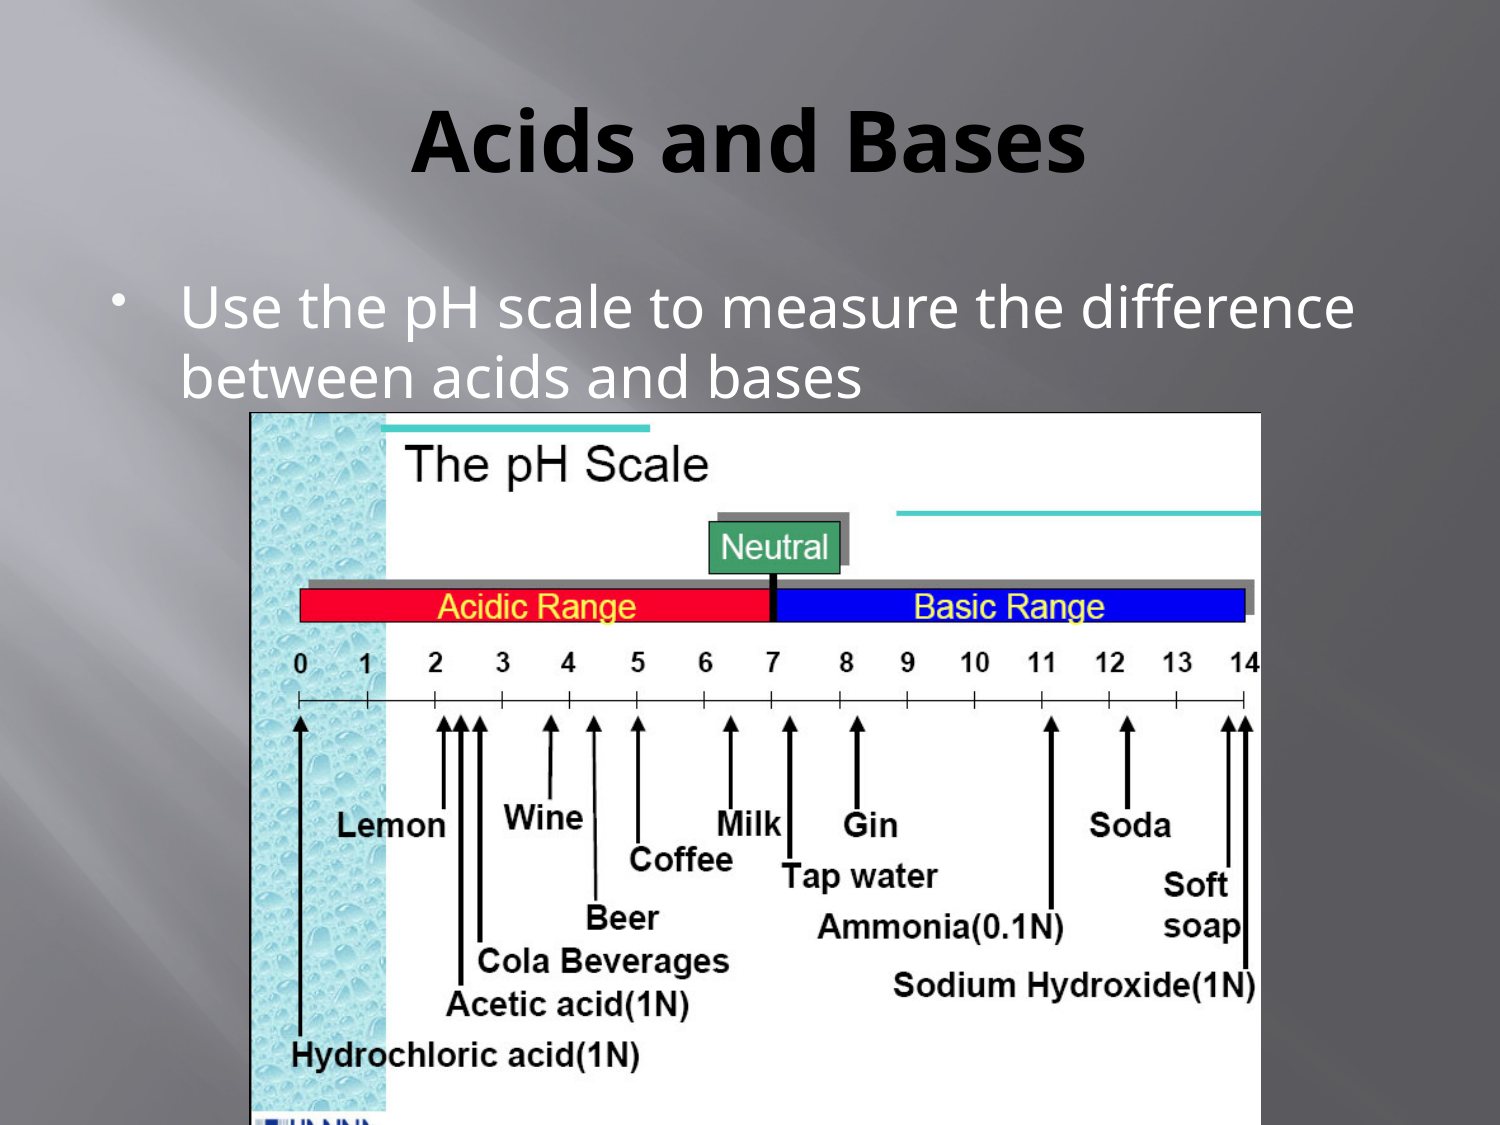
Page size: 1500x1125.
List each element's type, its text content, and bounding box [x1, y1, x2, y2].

list Use the pH scale to measure the difference between acids and bases [75, 262, 1425, 1035]
picture [249, 412, 1261, 1125]
title Acids and Bases [75, 45, 1425, 233]
